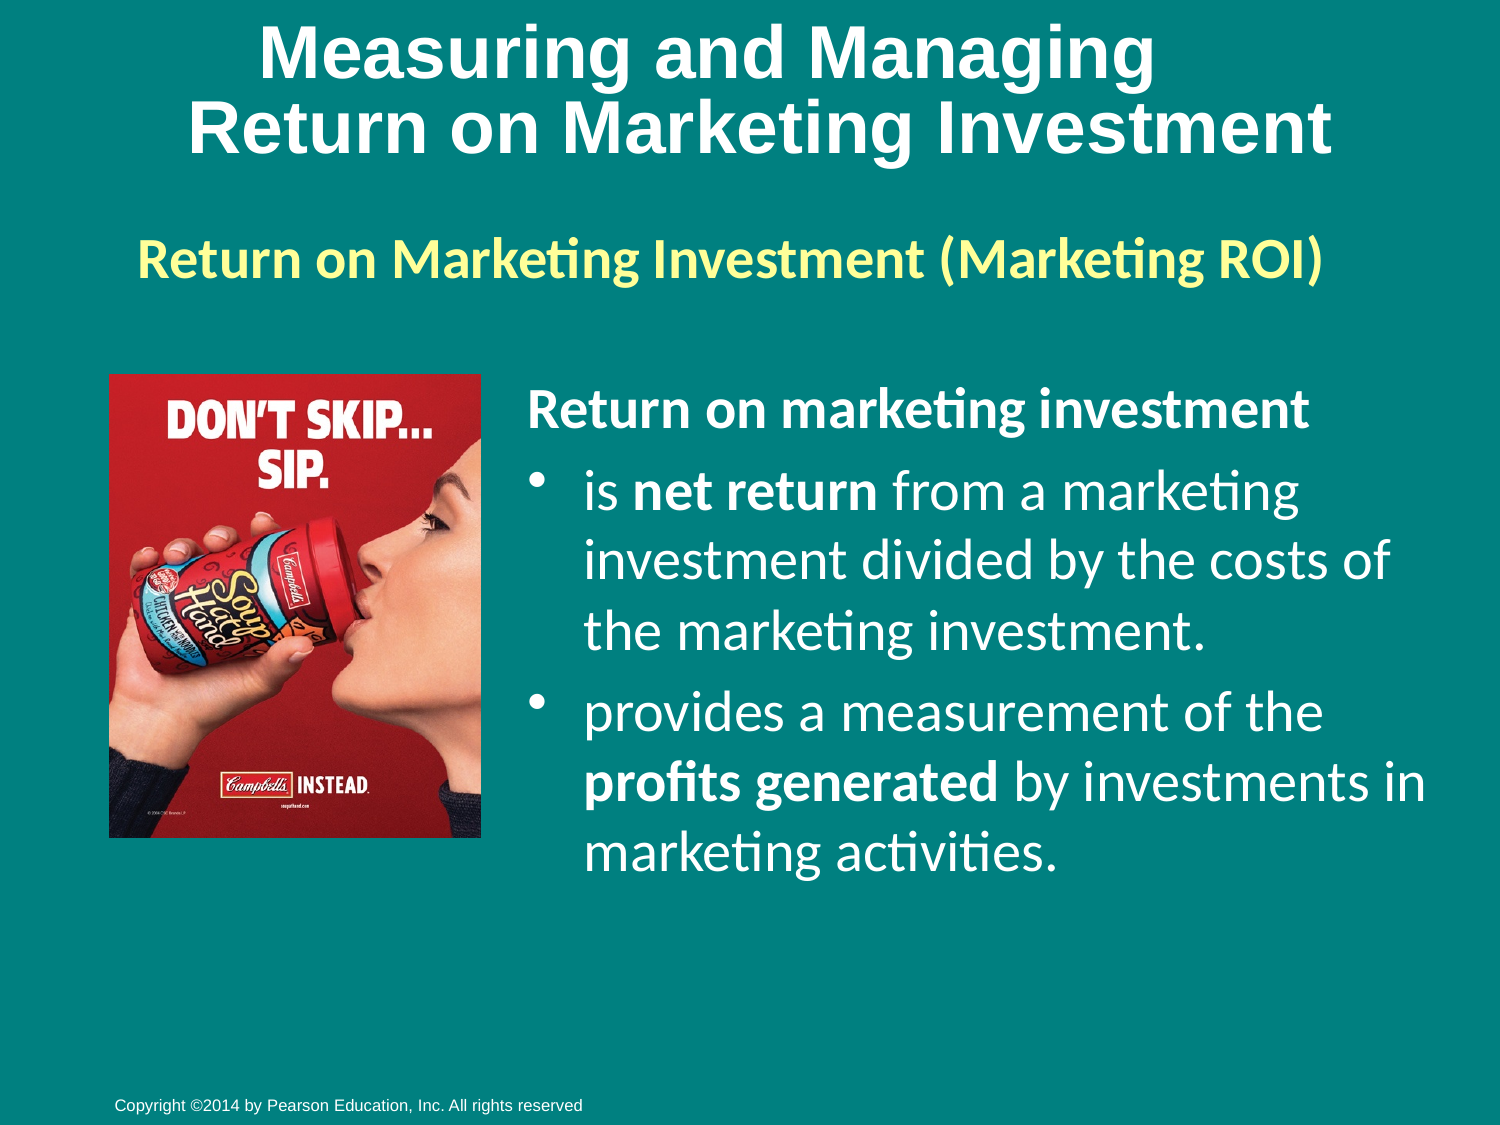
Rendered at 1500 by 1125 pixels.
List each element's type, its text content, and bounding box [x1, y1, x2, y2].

text_box Copyright ©2014 by Pearson Education, Inc. All rights reserved [99, 1087, 850, 1123]
title Measuring and Managing Return on Marketing Investment [112, 37, 1388, 212]
list Return on marketing investment is net return from a marketing investment divided by the costs of the marketing investment. provides a measurement of the profits generated by investments in marketing activities. [512, 362, 1451, 1006]
list Return on Marketing Investment (Marketing ROI) [37, 212, 1426, 276]
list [109, 374, 481, 838]
